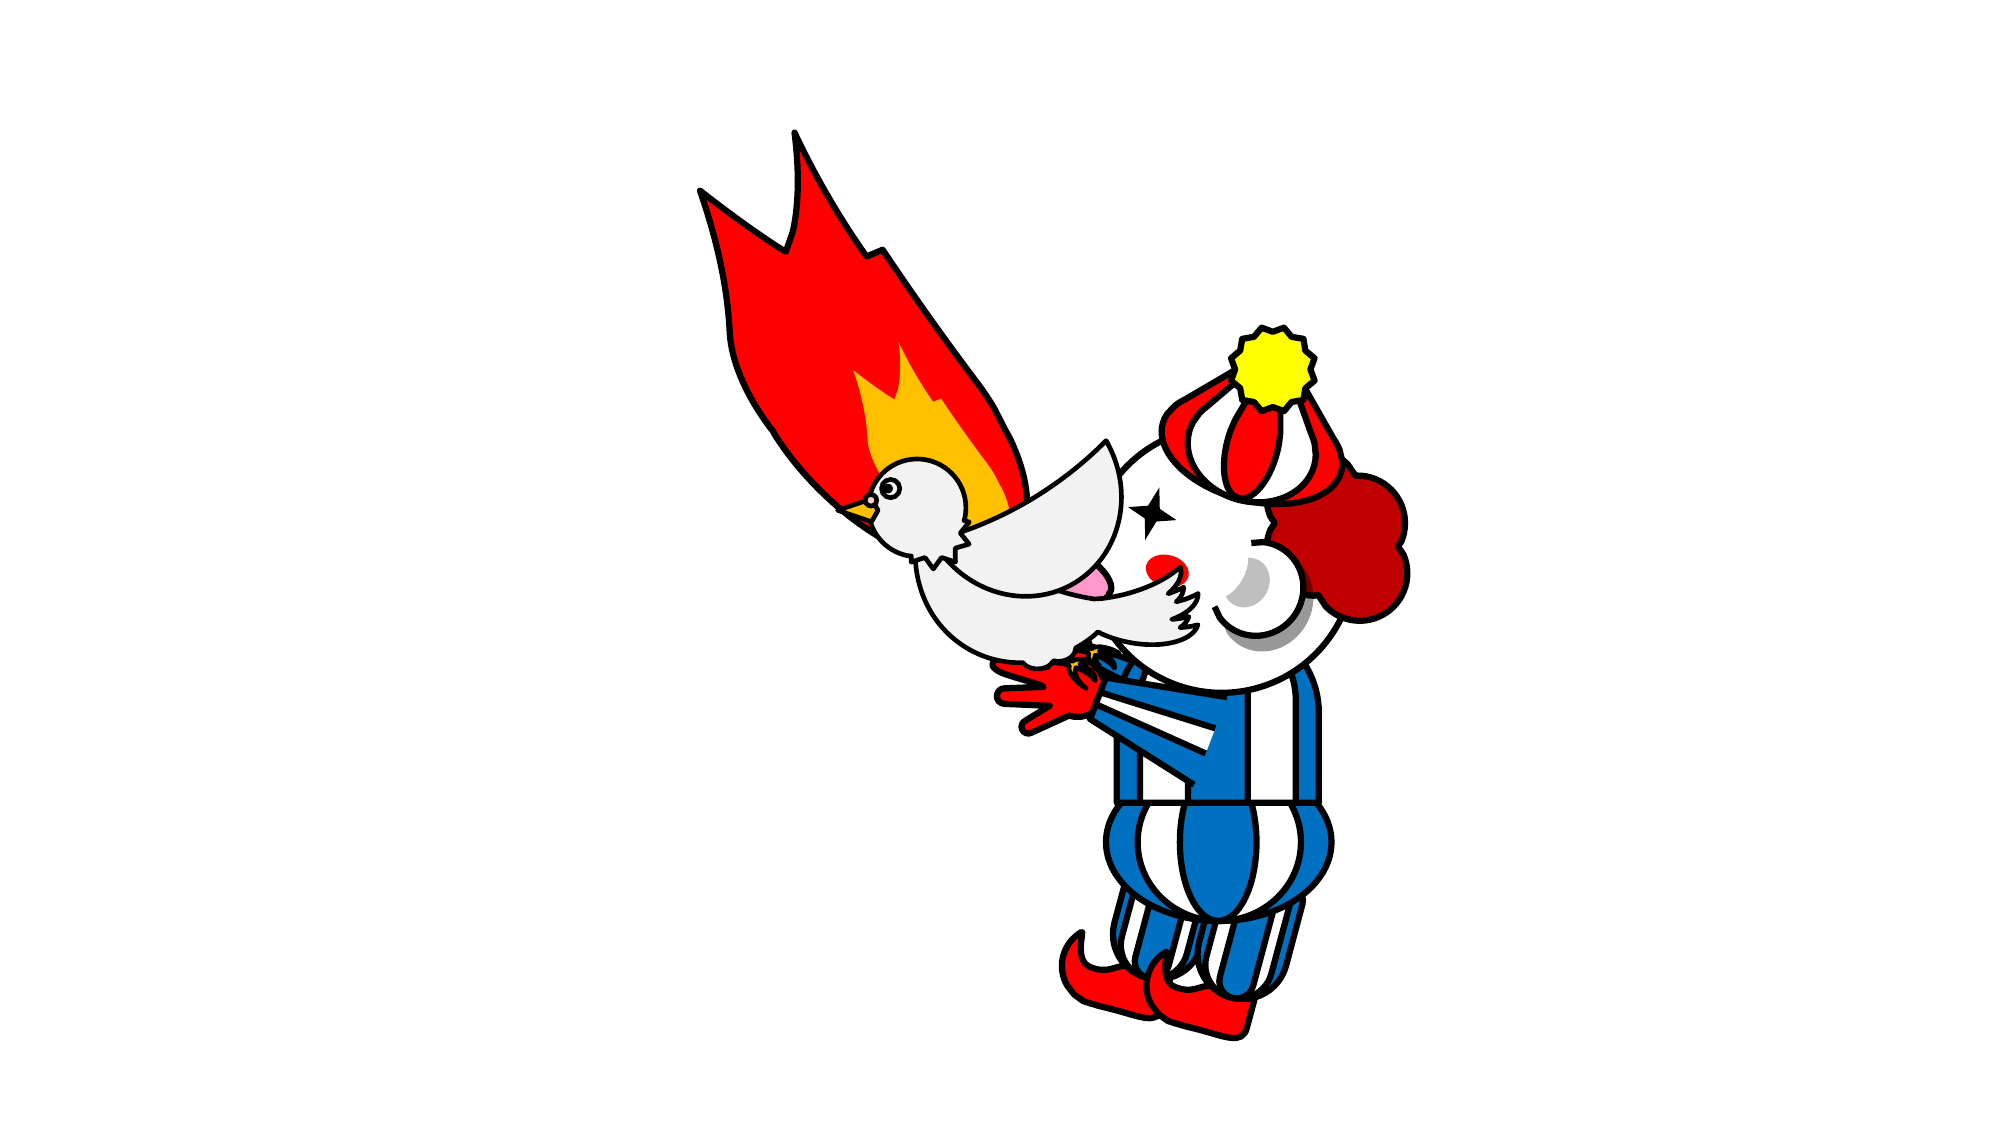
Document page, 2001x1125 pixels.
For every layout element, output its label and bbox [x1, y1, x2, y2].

text_box [742, 127, 988, 602]
text_box [837, 458, 1199, 684]
text_box [971, 325, 1408, 1034]
